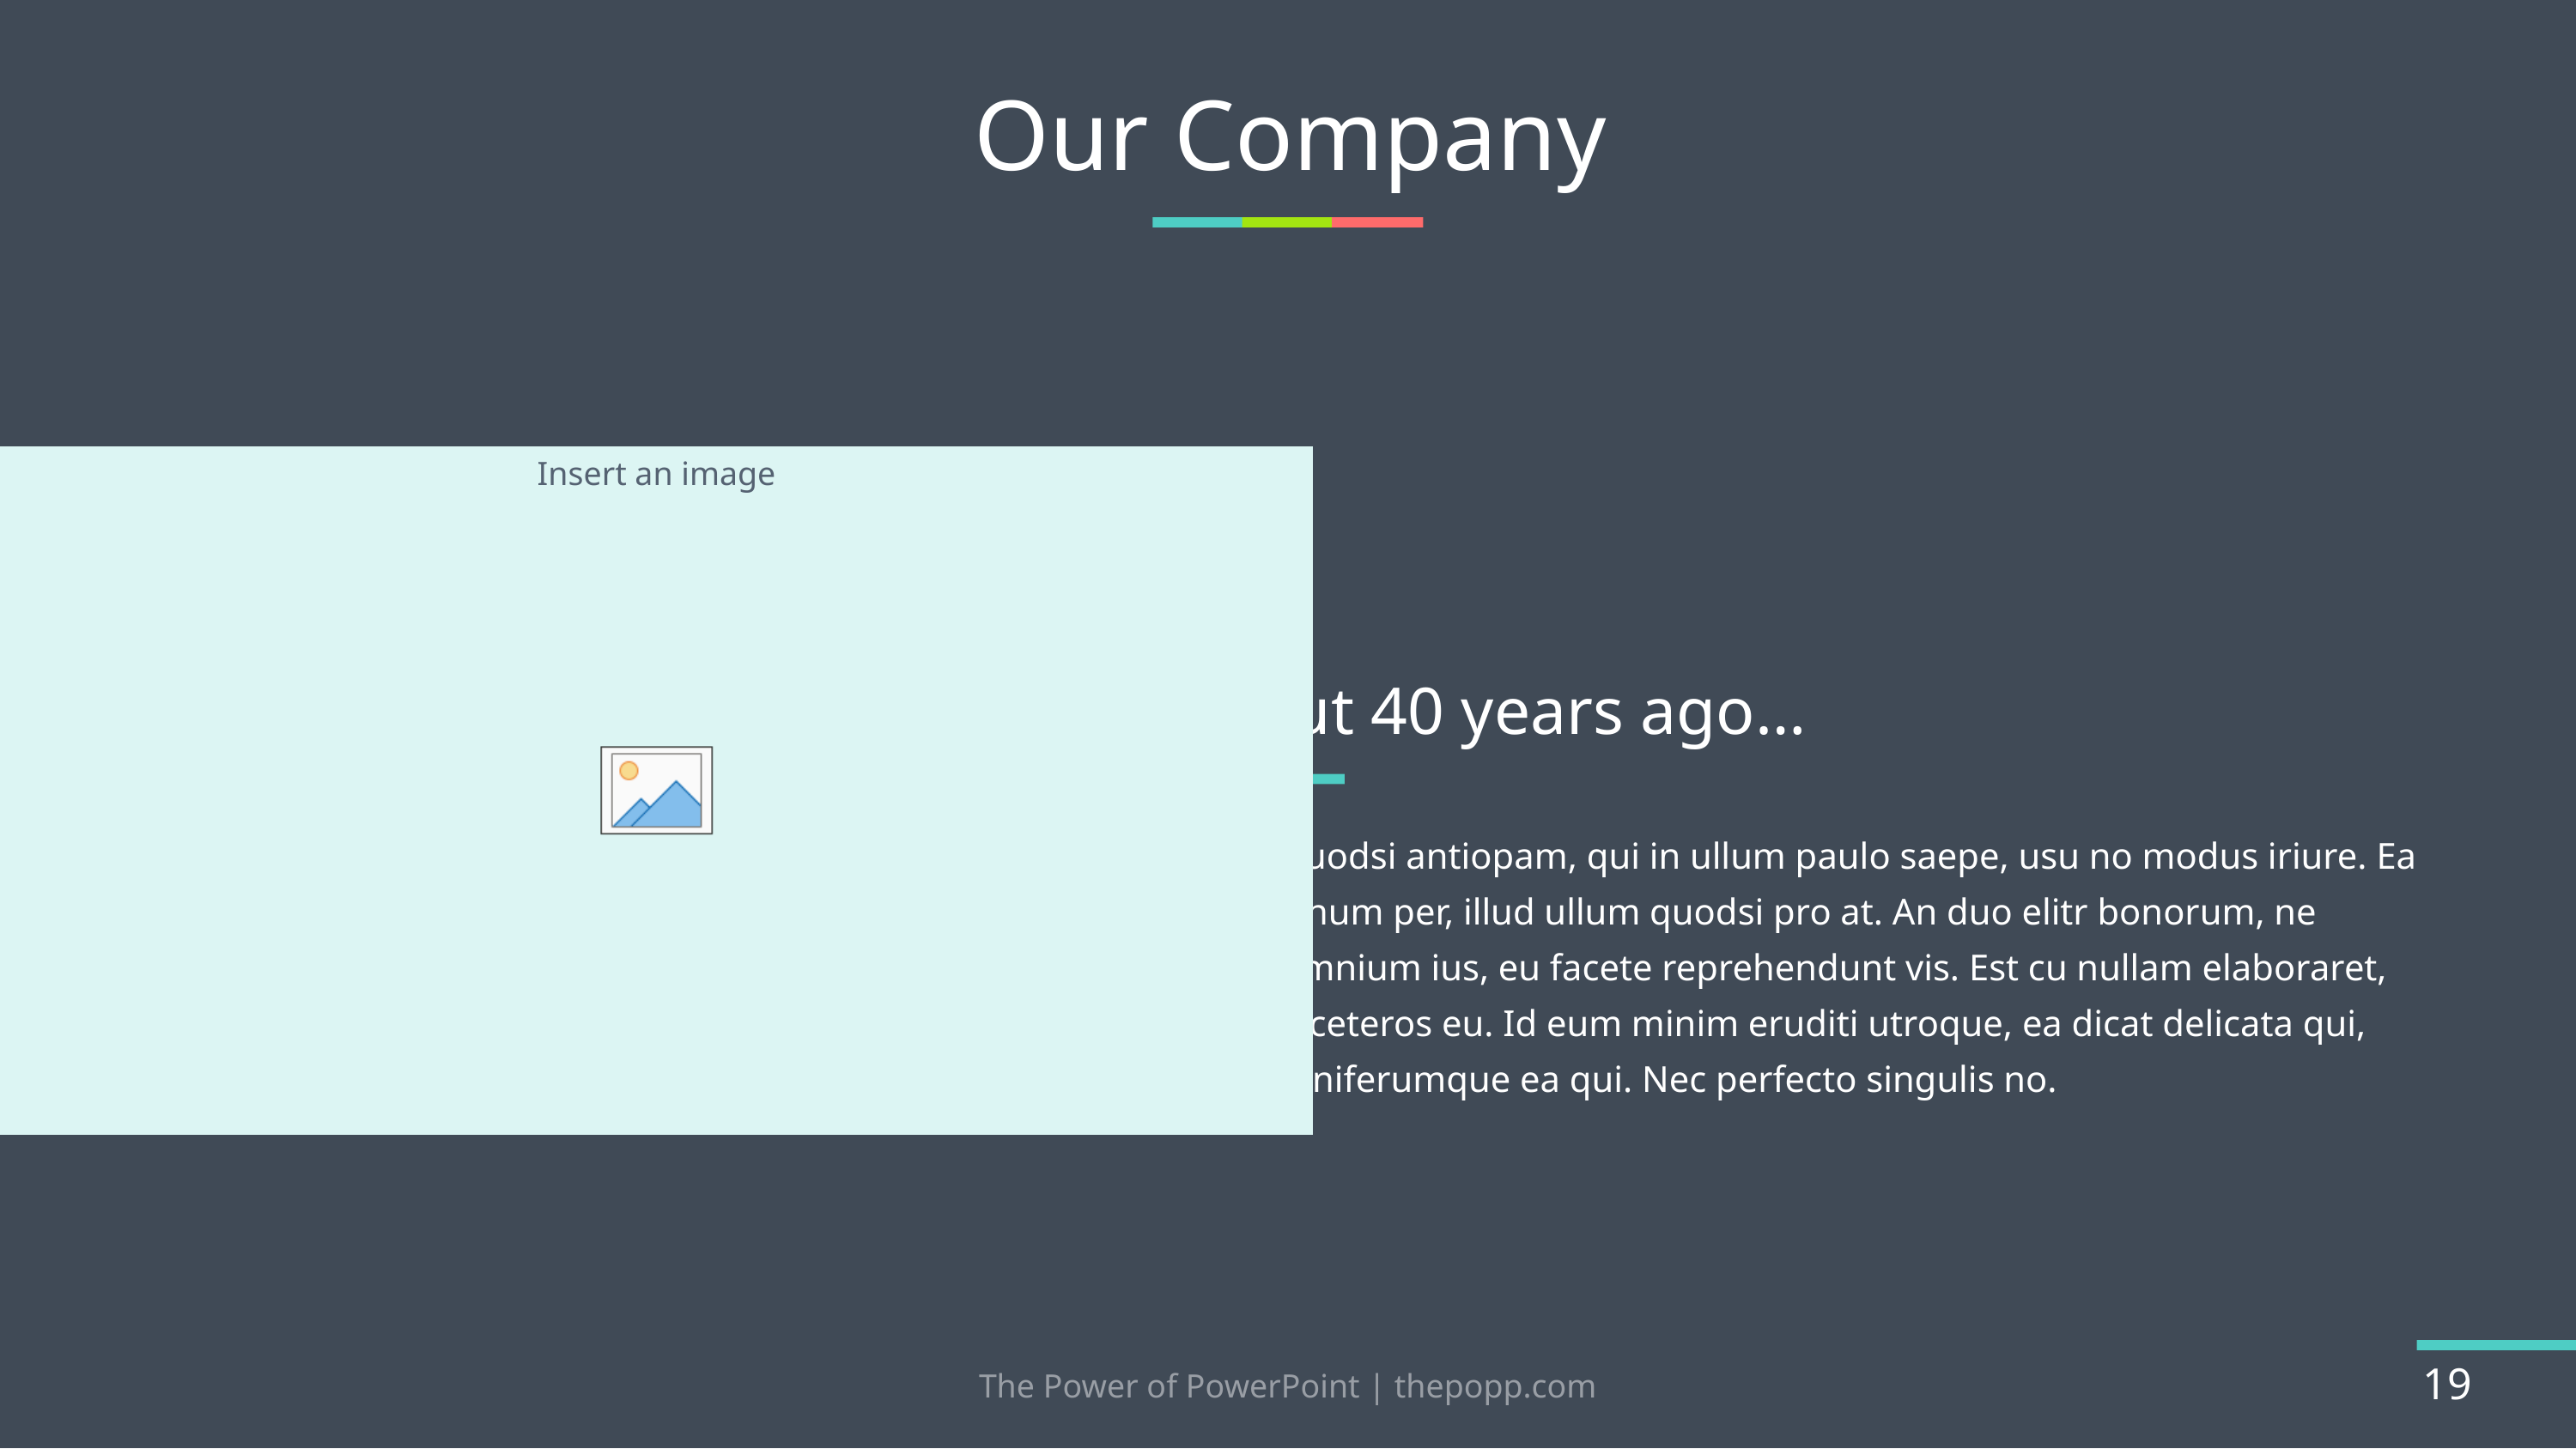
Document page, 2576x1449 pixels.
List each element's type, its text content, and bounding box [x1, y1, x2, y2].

slide_number 19 [2409, 1351, 2576, 1421]
title Our Company [69, 49, 2512, 230]
picture [0, 446, 1314, 1135]
footer The Power of PowerPoint | thepopp.com [853, 1349, 1723, 1427]
list Vel an quodsi antiopam, qui in ullum paulo saepe, usu no modus iriure. Ea sale alienum per, illud ullum quodsi pro at. An duo elitr bonorum, ne modo omnium ius, eu facete reprehendunt vis. Est cu nullam elaboraret, vis case ceteros eu. Id eum minim eruditi utroque, ea dicat delicata qui, iusto signiferumque ea qui. Nec perfecto singulis no. [1314, 814, 2433, 1135]
list About 40 years ago… [1314, 656, 2433, 761]
